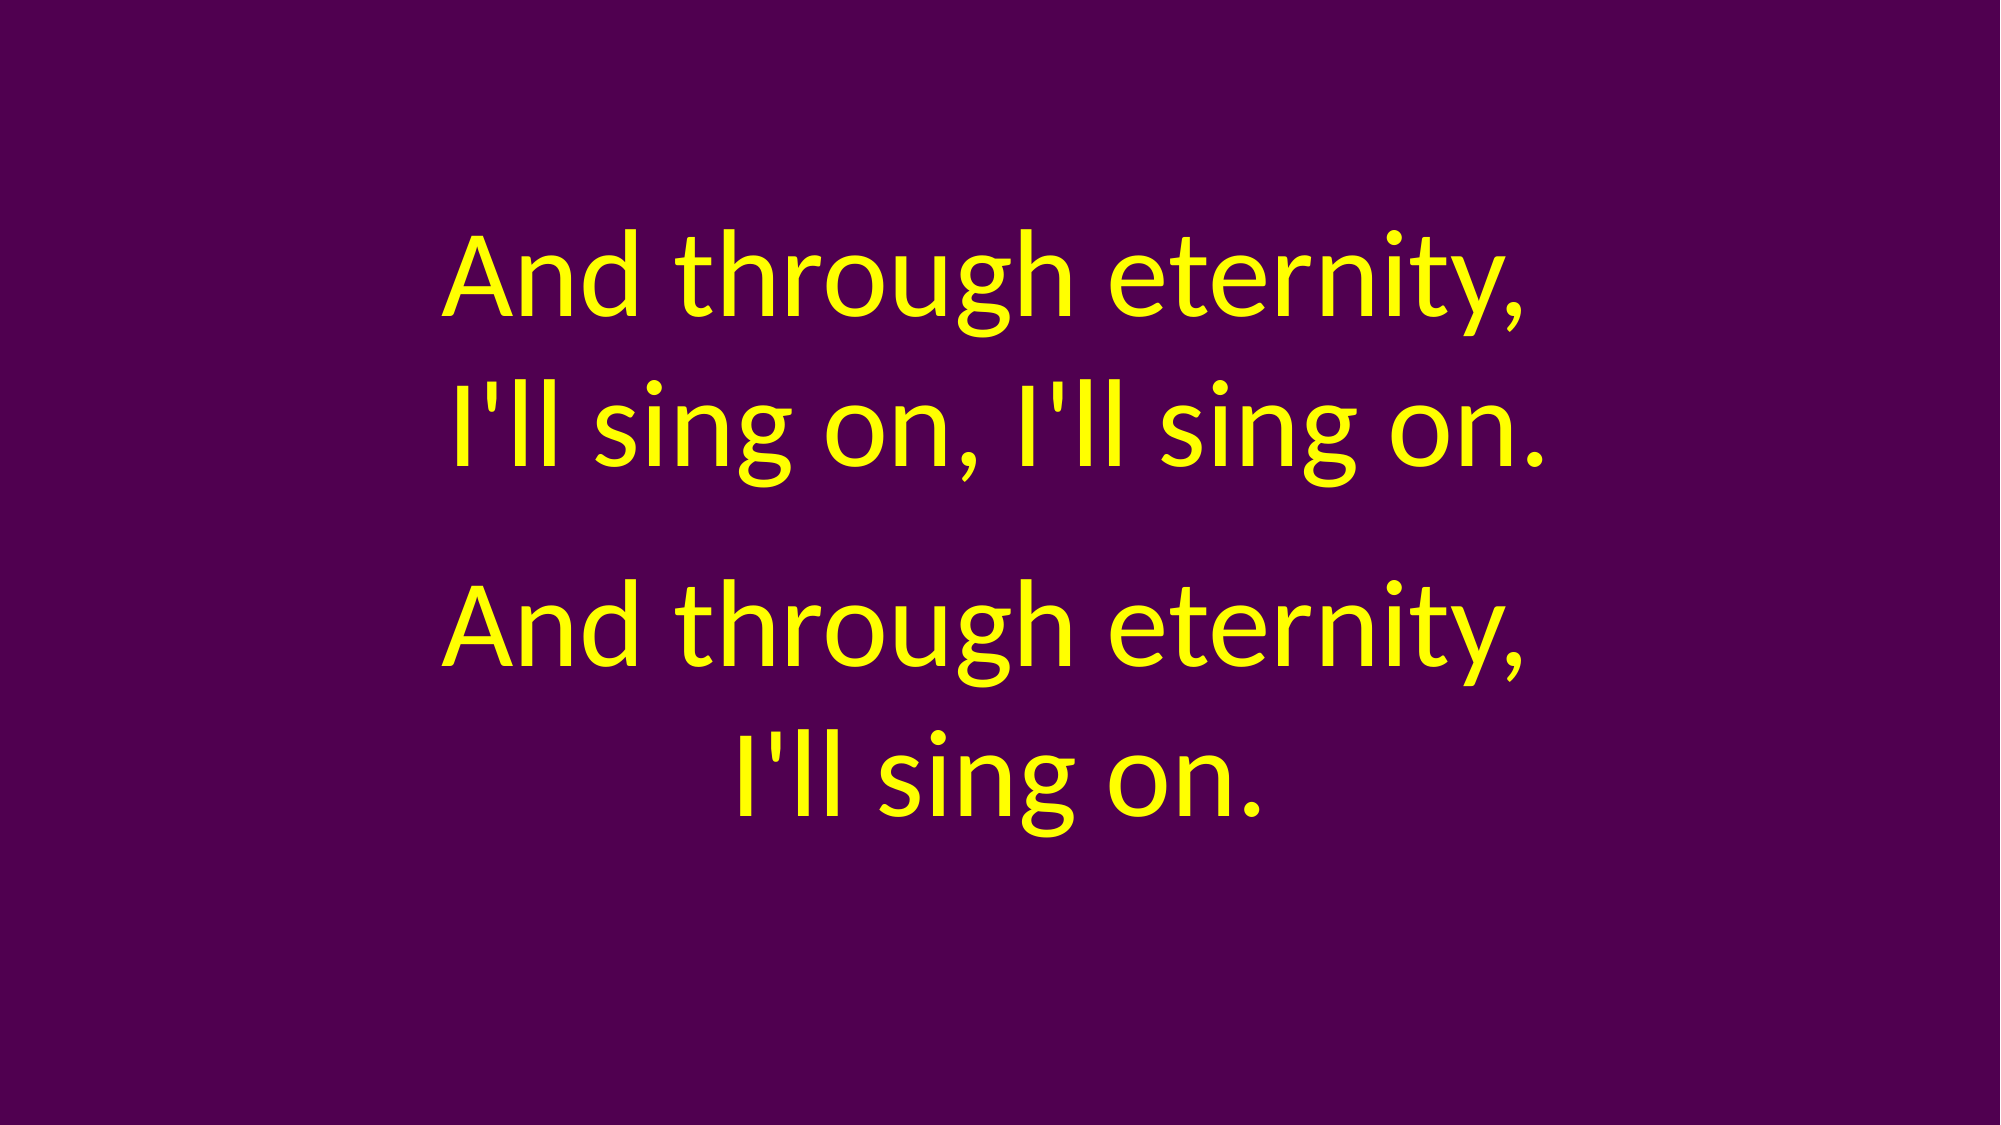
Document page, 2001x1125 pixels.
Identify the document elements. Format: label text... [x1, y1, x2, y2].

text_box And through eternity, I'll sing on, I'll sing on. And through eternity, I'll sing on. [0, 183, 2000, 849]
